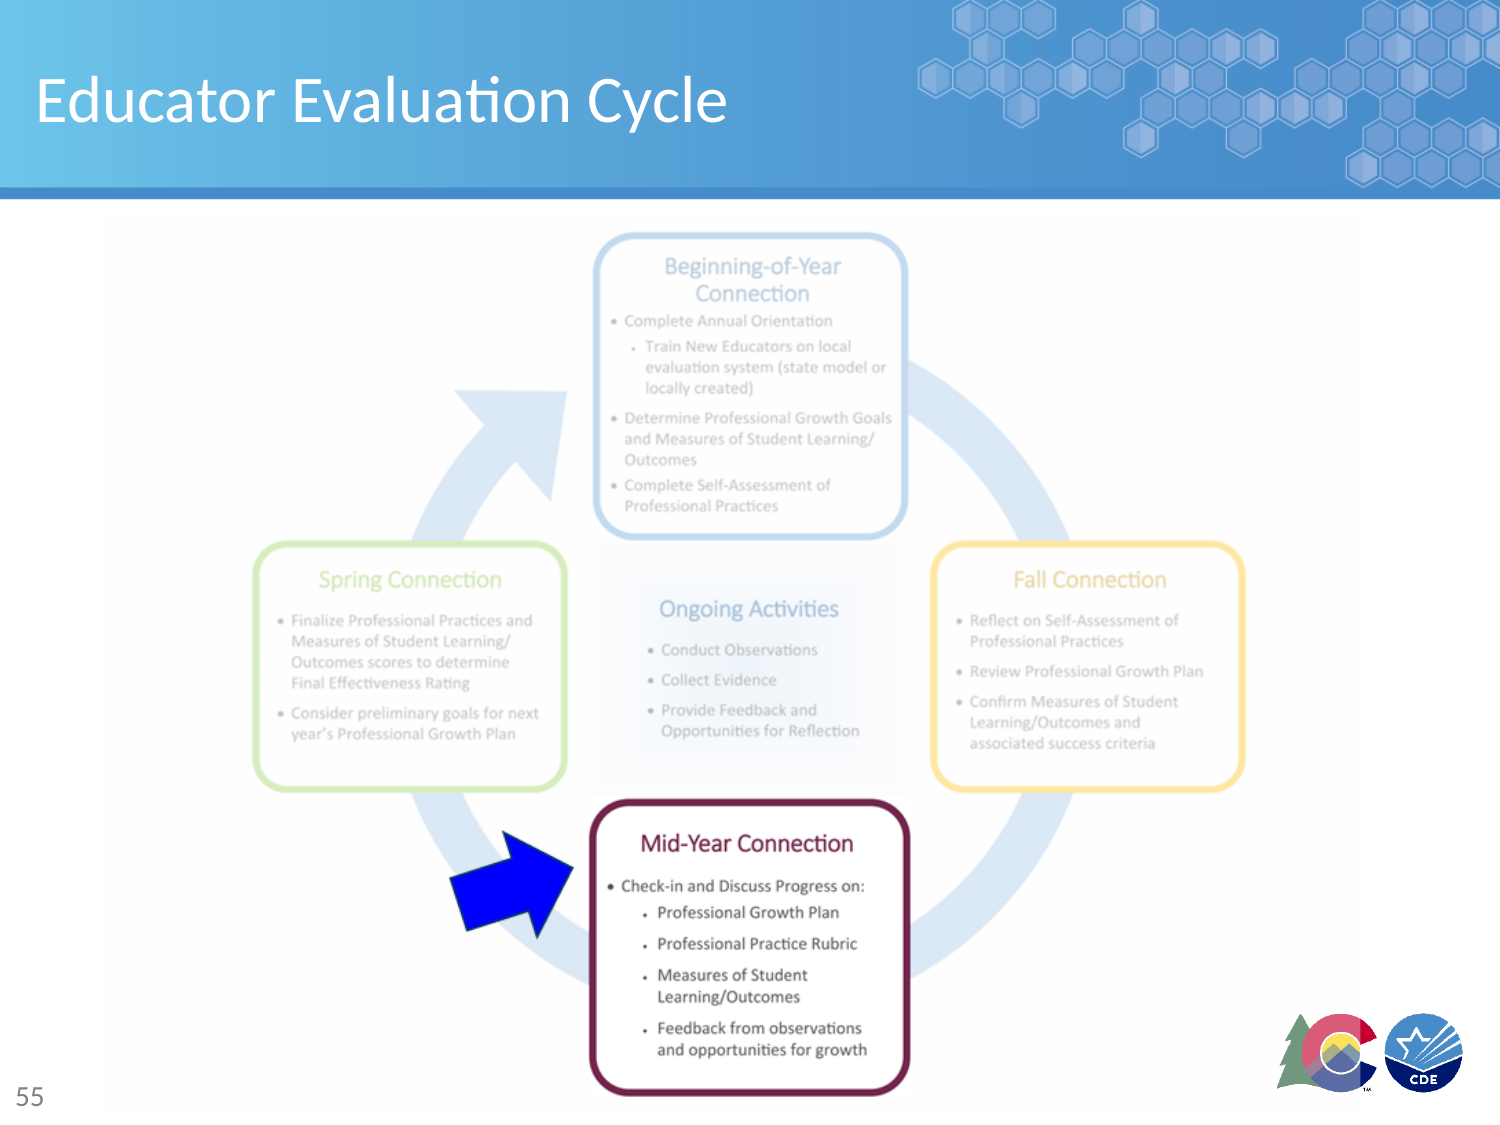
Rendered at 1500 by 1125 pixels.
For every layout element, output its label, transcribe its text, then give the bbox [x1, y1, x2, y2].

picture [0, 0, 1500, 200]
slide_number 55 [0, 1065, 338, 1125]
picture [107, 216, 1463, 1115]
text_box Educator Evaluation Cycle [20, 48, 1089, 143]
